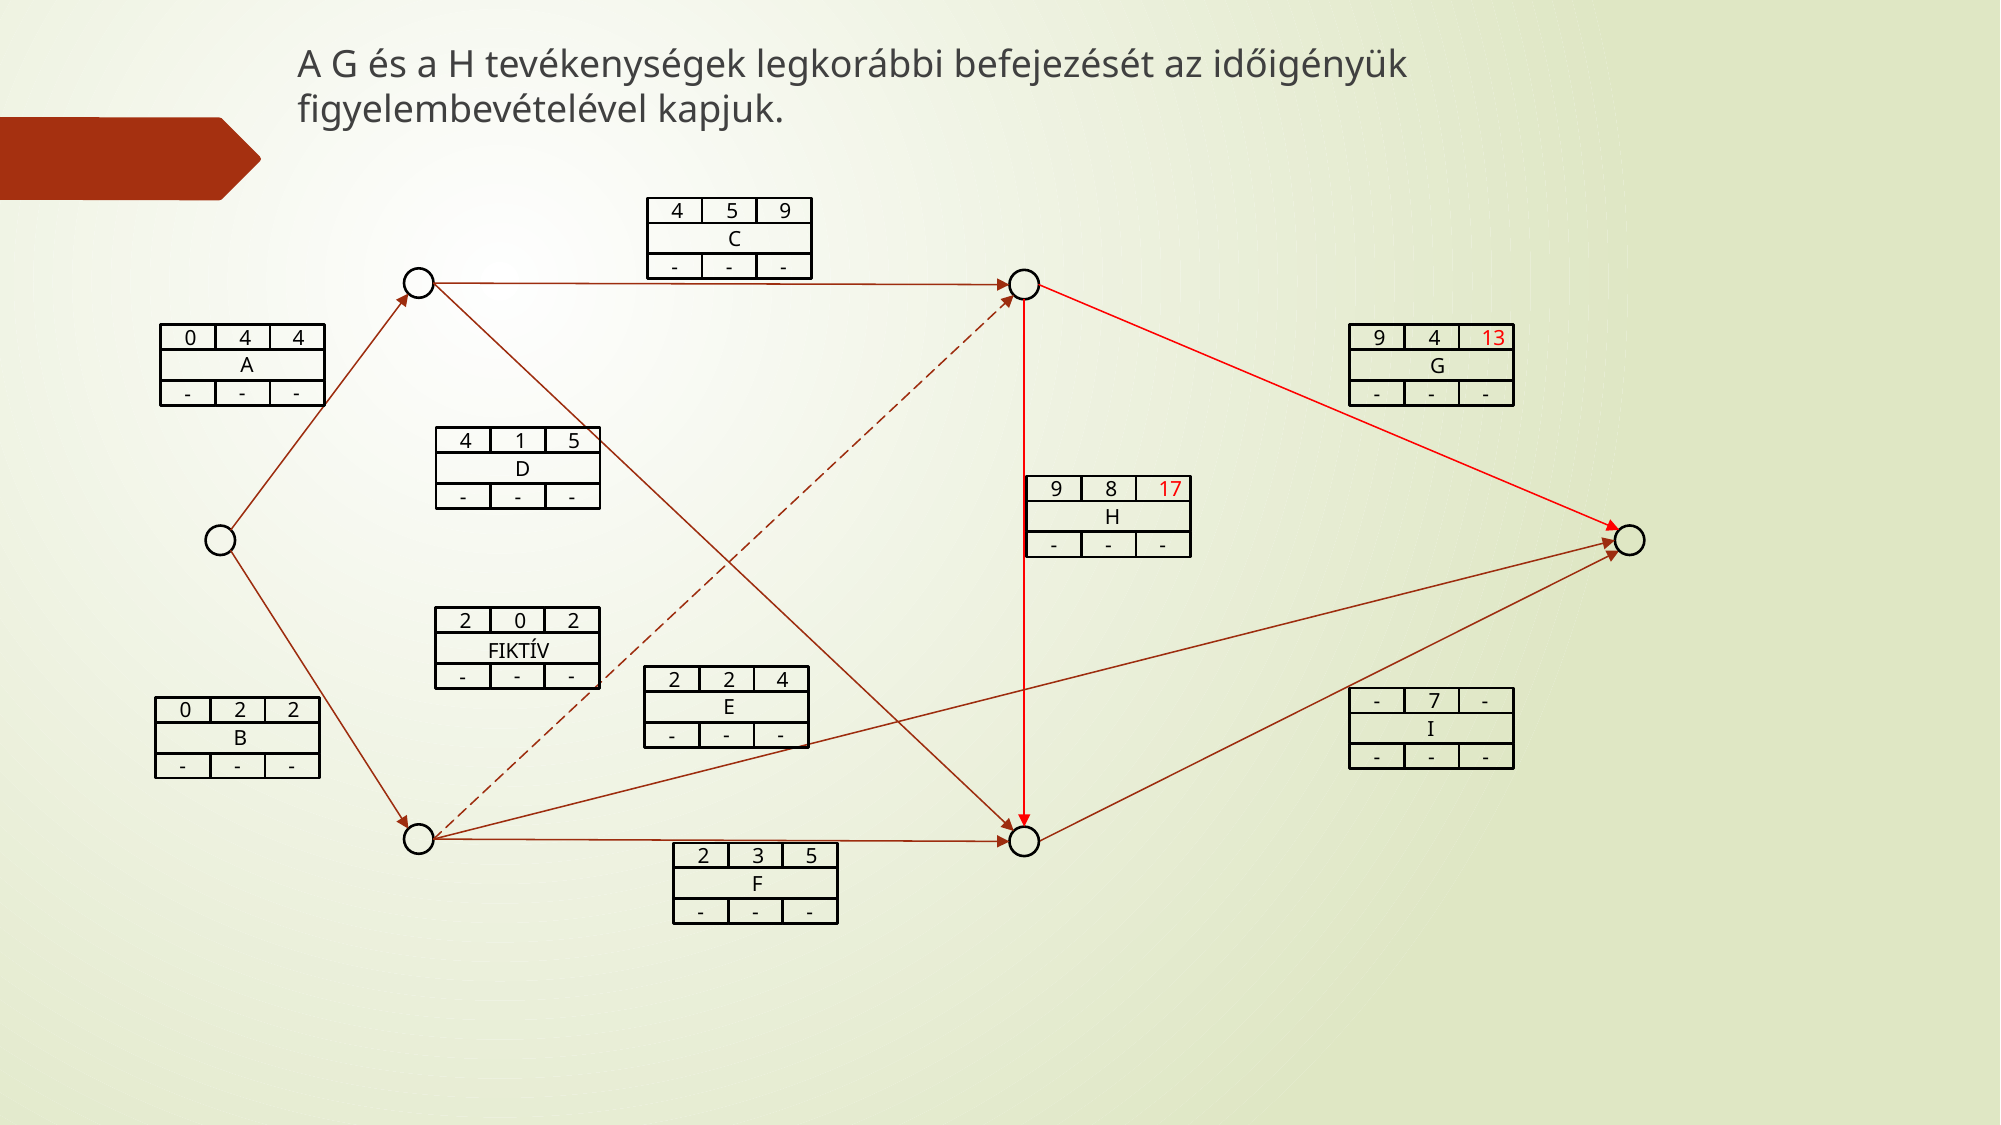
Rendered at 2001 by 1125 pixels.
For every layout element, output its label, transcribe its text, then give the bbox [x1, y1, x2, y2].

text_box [1018, 539, 1616, 840]
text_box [1349, 316, 1521, 414]
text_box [647, 189, 812, 287]
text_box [230, 550, 409, 829]
text_box [1010, 848, 1038, 858]
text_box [673, 834, 838, 932]
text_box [1038, 284, 1620, 530]
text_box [644, 658, 809, 756]
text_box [435, 599, 600, 697]
text_box [1008, 268, 1041, 301]
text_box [160, 316, 325, 414]
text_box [433, 282, 1015, 832]
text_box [435, 419, 601, 517]
text_box [204, 524, 237, 557]
text_box A G és a H tevékenységek legkorábbi befejezését az időigényük figyelembevételével kapjuk. [282, 32, 1745, 209]
text_box [402, 823, 432, 856]
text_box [155, 689, 320, 787]
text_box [230, 293, 409, 530]
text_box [1349, 679, 1514, 777]
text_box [1026, 468, 1198, 566]
text_box [1613, 524, 1646, 557]
text_box [402, 266, 435, 300]
